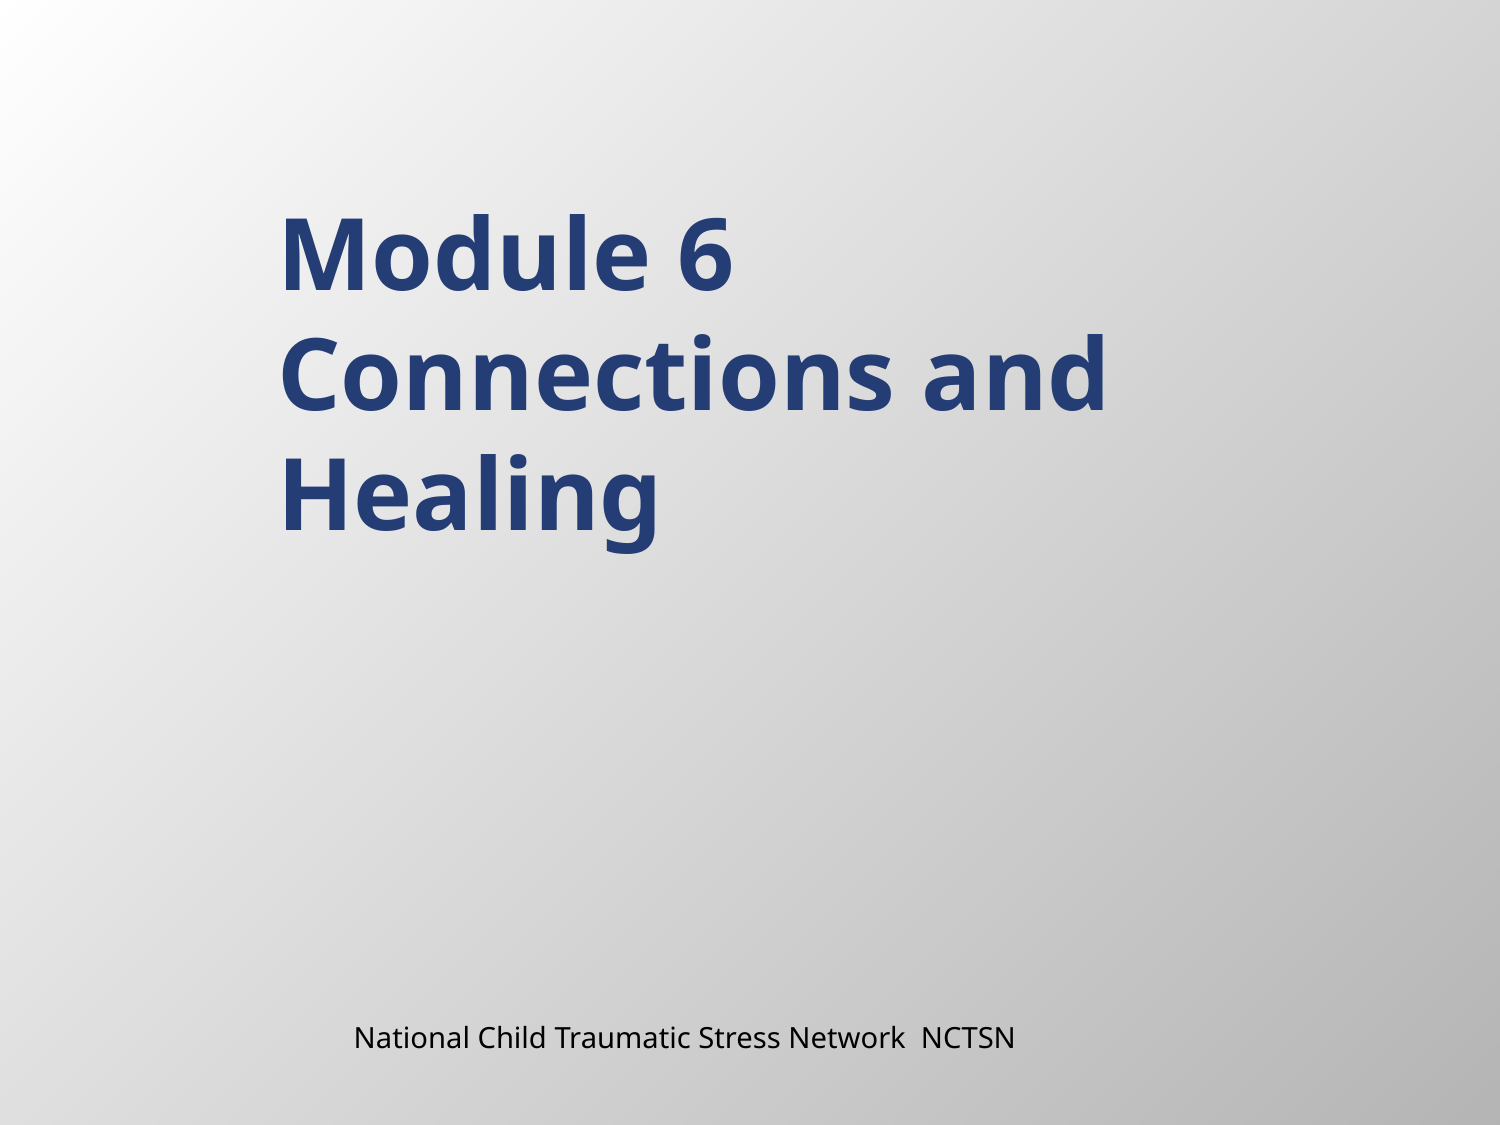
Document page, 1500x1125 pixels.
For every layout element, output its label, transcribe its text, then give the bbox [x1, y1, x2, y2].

title Module 6 Connections and Healing [262, 99, 1425, 550]
text_box National Child Traumatic Stress Network NCTSN [338, 1012, 1164, 1063]
